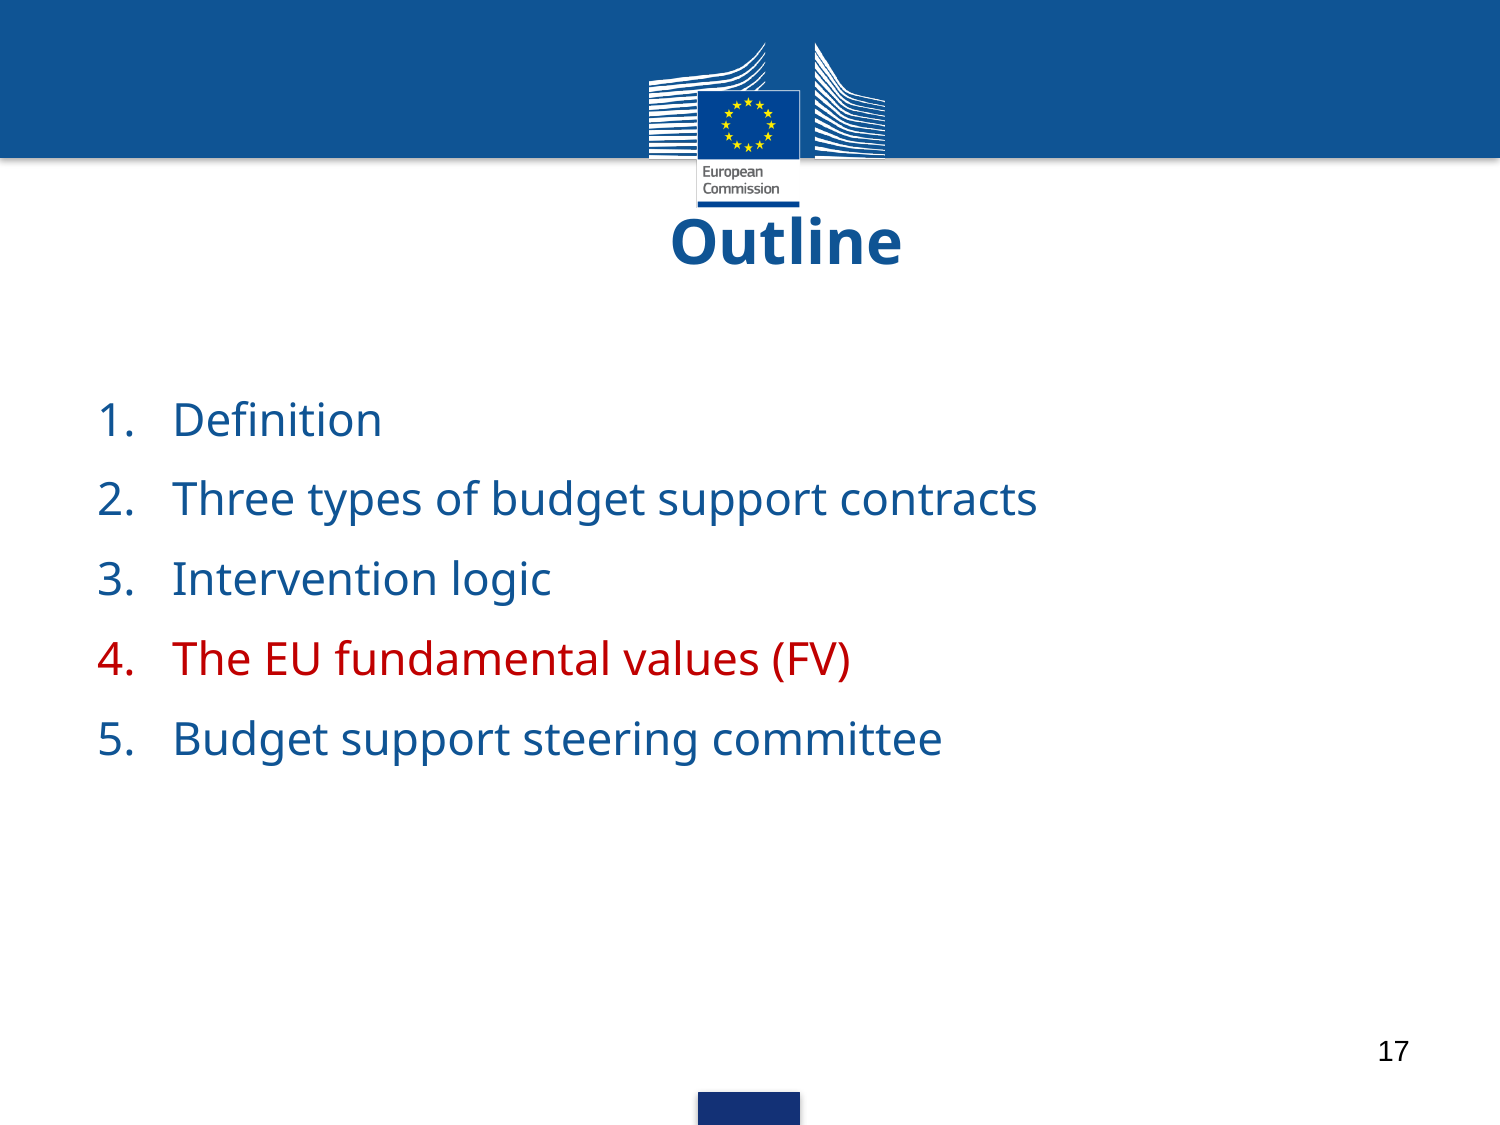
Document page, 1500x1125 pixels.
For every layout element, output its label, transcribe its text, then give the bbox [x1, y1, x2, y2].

slide_number 17 [1074, 1024, 1426, 1103]
picture [649, 42, 885, 175]
list Definition Three types of budget support contracts Intervention logic The EU fundamental values (FV) Budget support steering committee [81, 302, 1433, 1083]
title Outline [81, 175, 1433, 302]
